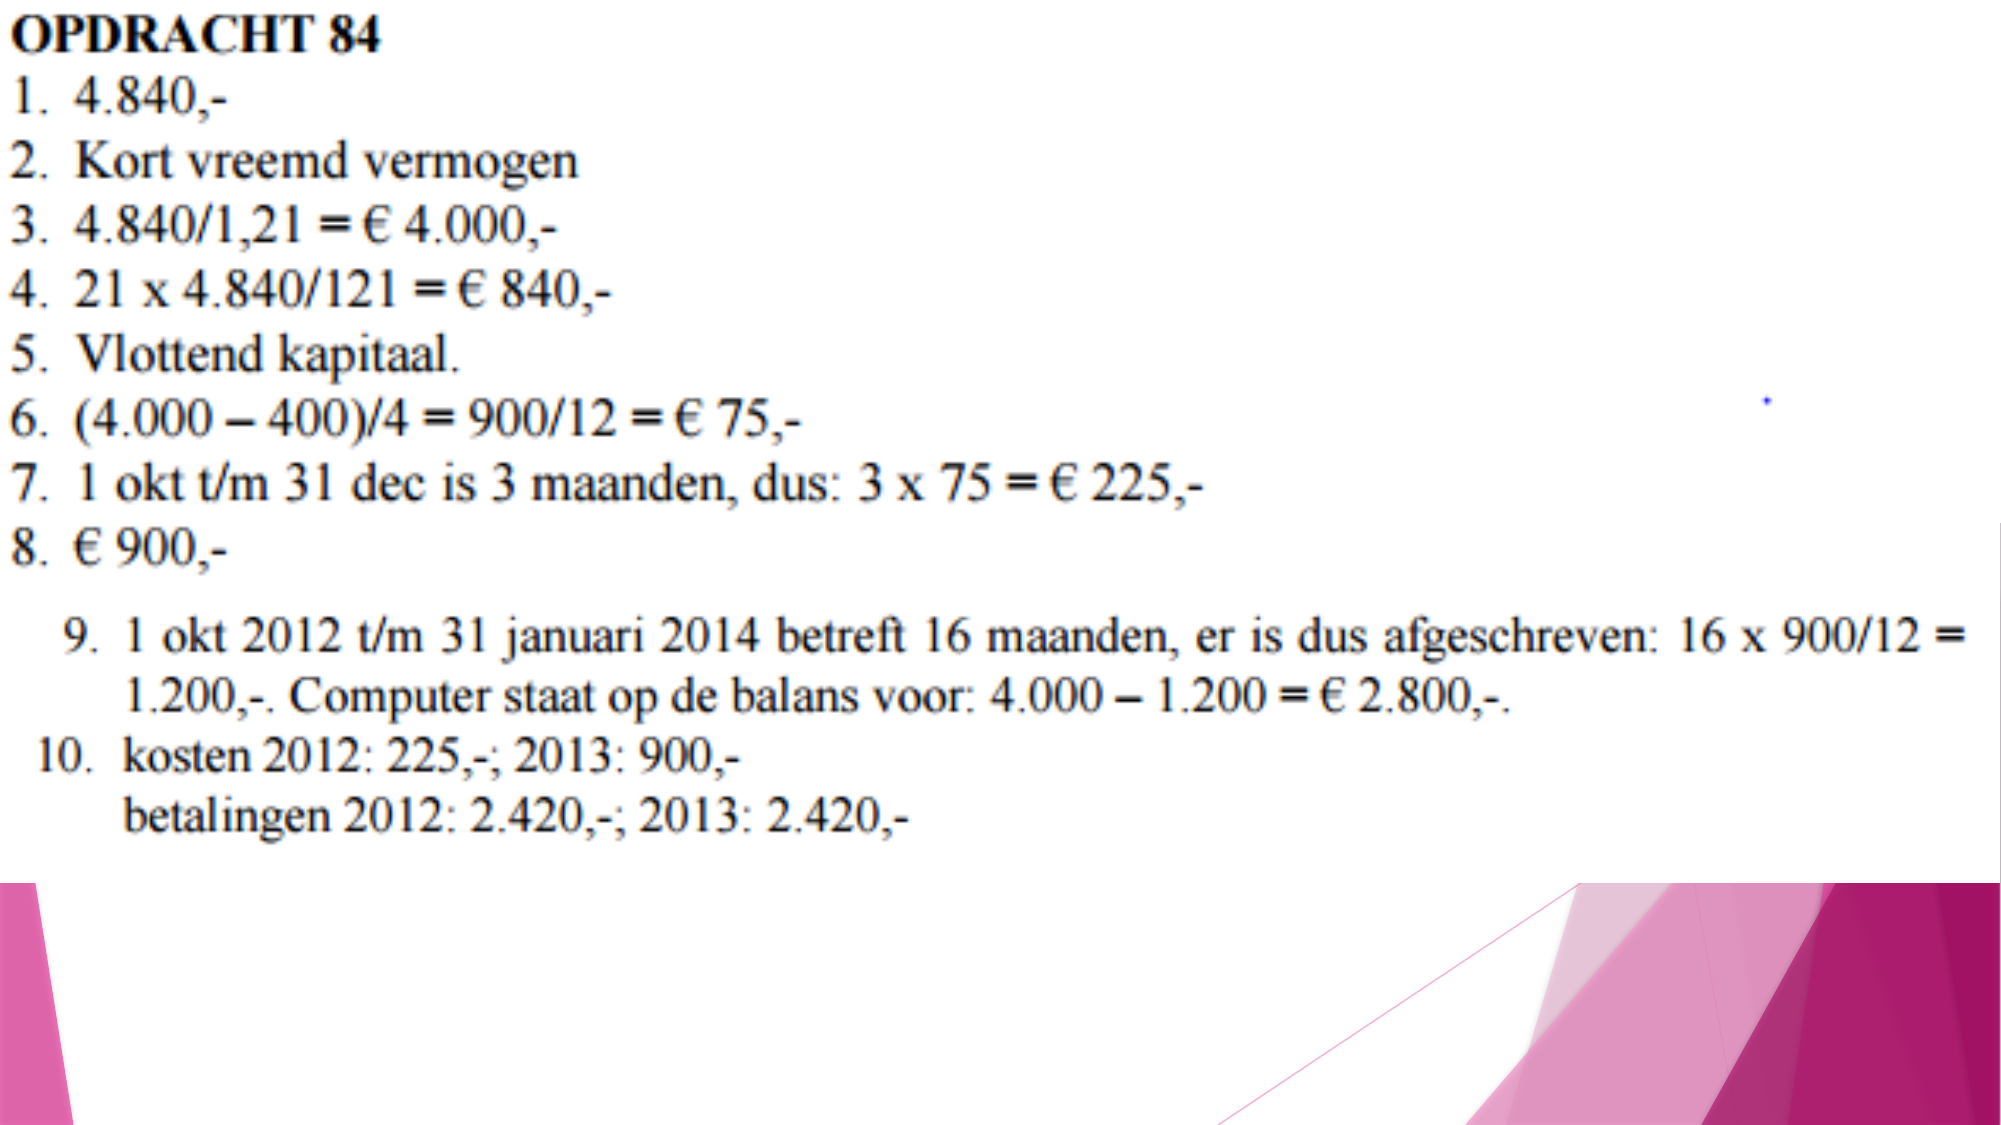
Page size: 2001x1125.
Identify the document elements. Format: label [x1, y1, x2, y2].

picture [0, 0, 2001, 883]
